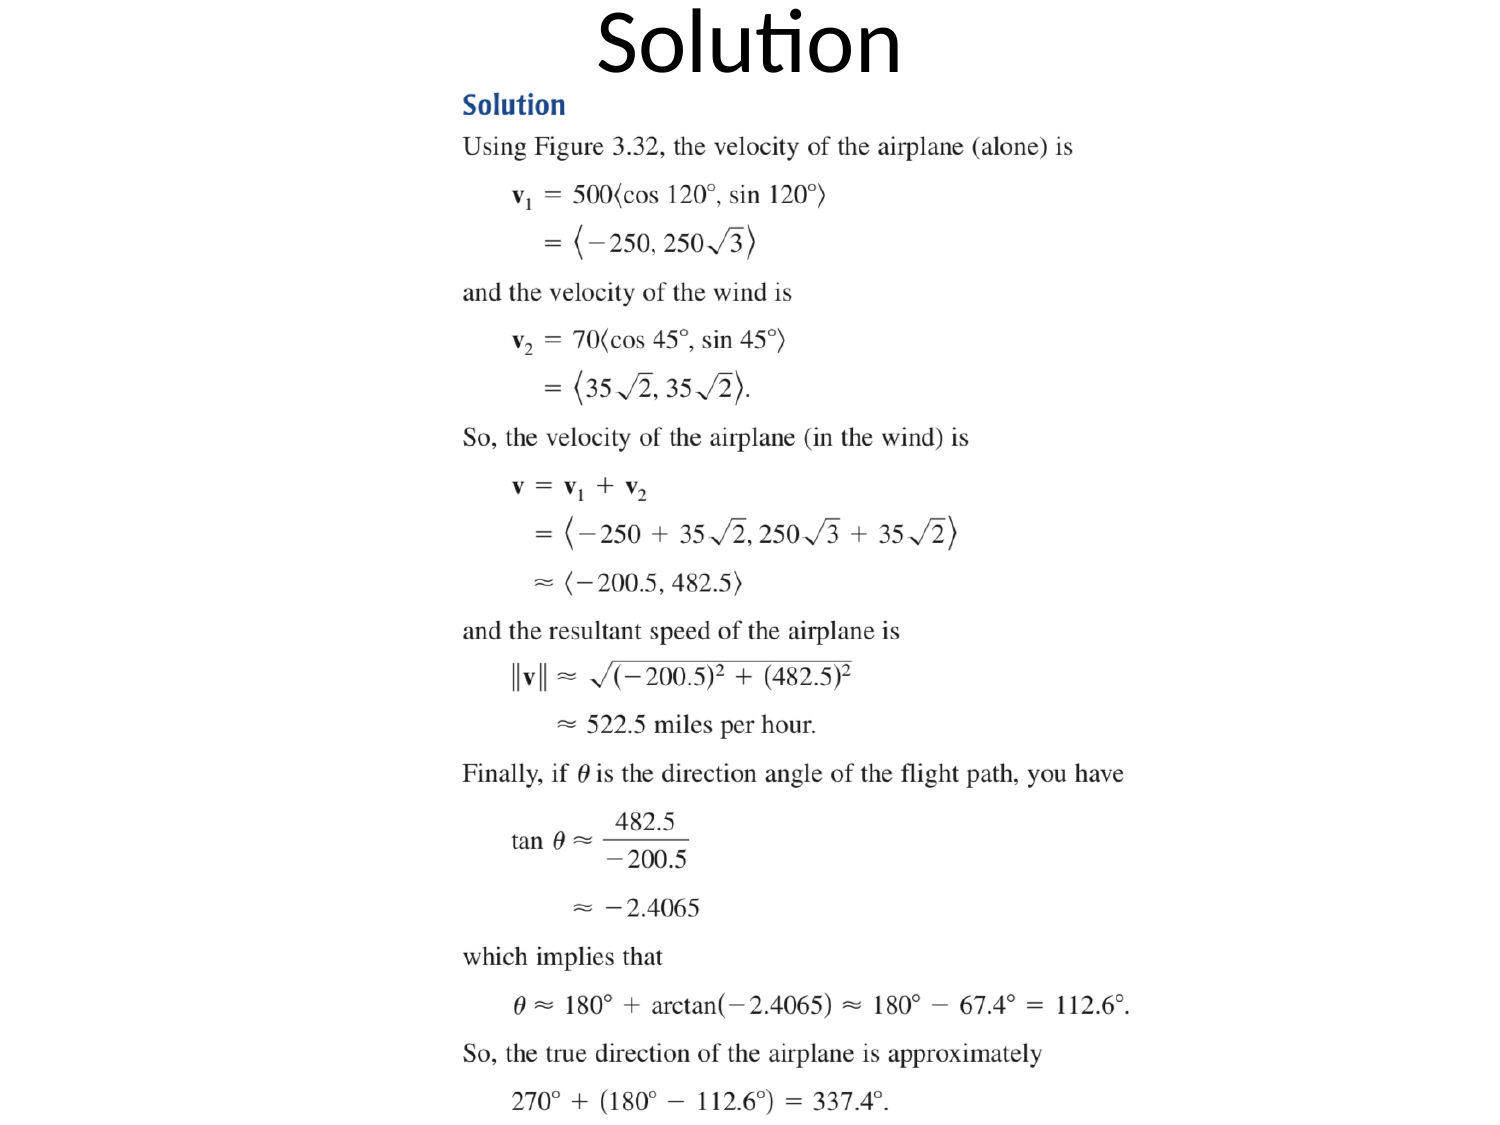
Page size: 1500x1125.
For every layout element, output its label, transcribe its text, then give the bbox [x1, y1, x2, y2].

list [0, 86, 1500, 1125]
title Solution [75, 0, 1425, 83]
